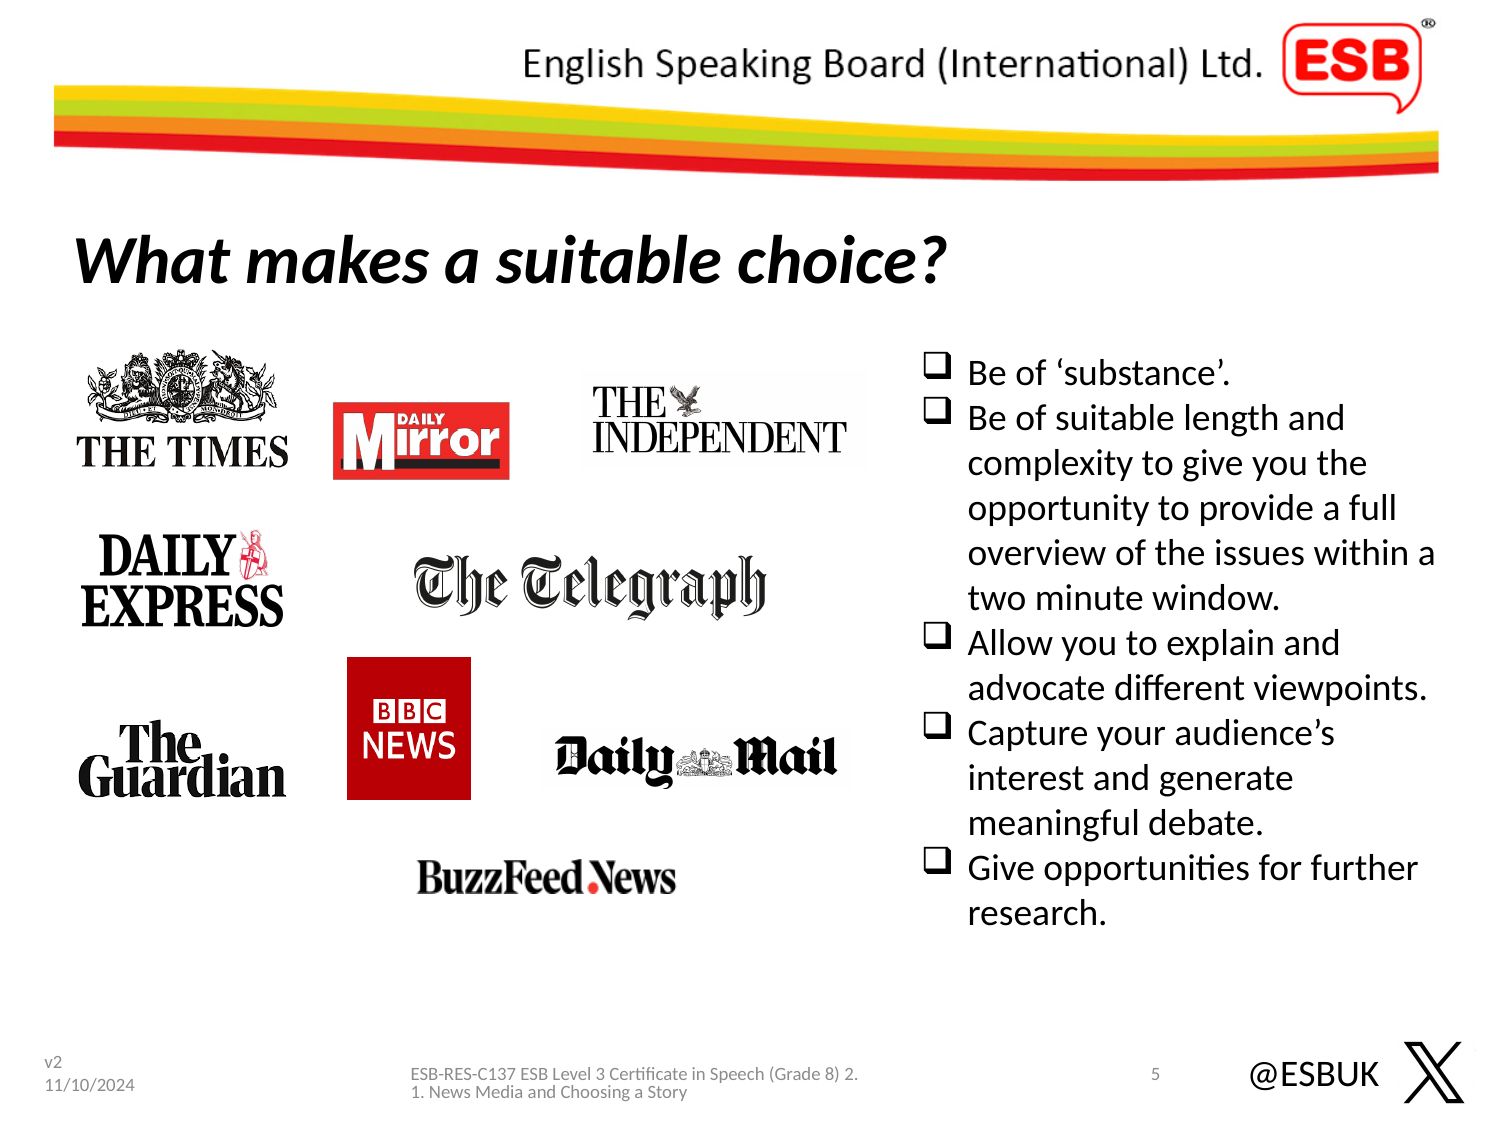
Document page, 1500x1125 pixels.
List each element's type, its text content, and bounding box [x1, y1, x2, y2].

title What makes a suitable choice? [57, 208, 1351, 315]
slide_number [29, 1042, 160, 1103]
text_box Be of ‘substance’. Be of suitable length and complexity to give you the opportunity to provide a full overview of the issues within a two minute window. Allow you to explain and advocate different viewpoints. Capture your audience’s interest and generate meaningful debate. Give opportunities for further research. [906, 340, 1472, 941]
picture [1395, 1029, 1476, 1116]
footer ESB-RES-C137 ESB Level 3 Certificate in Speech (Grade 8) 2.1. News Media and Choosing a Story [395, 1042, 874, 1103]
slide_number 5 [930, 1042, 1176, 1103]
picture [0, 0, 1500, 189]
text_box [46, 340, 869, 894]
